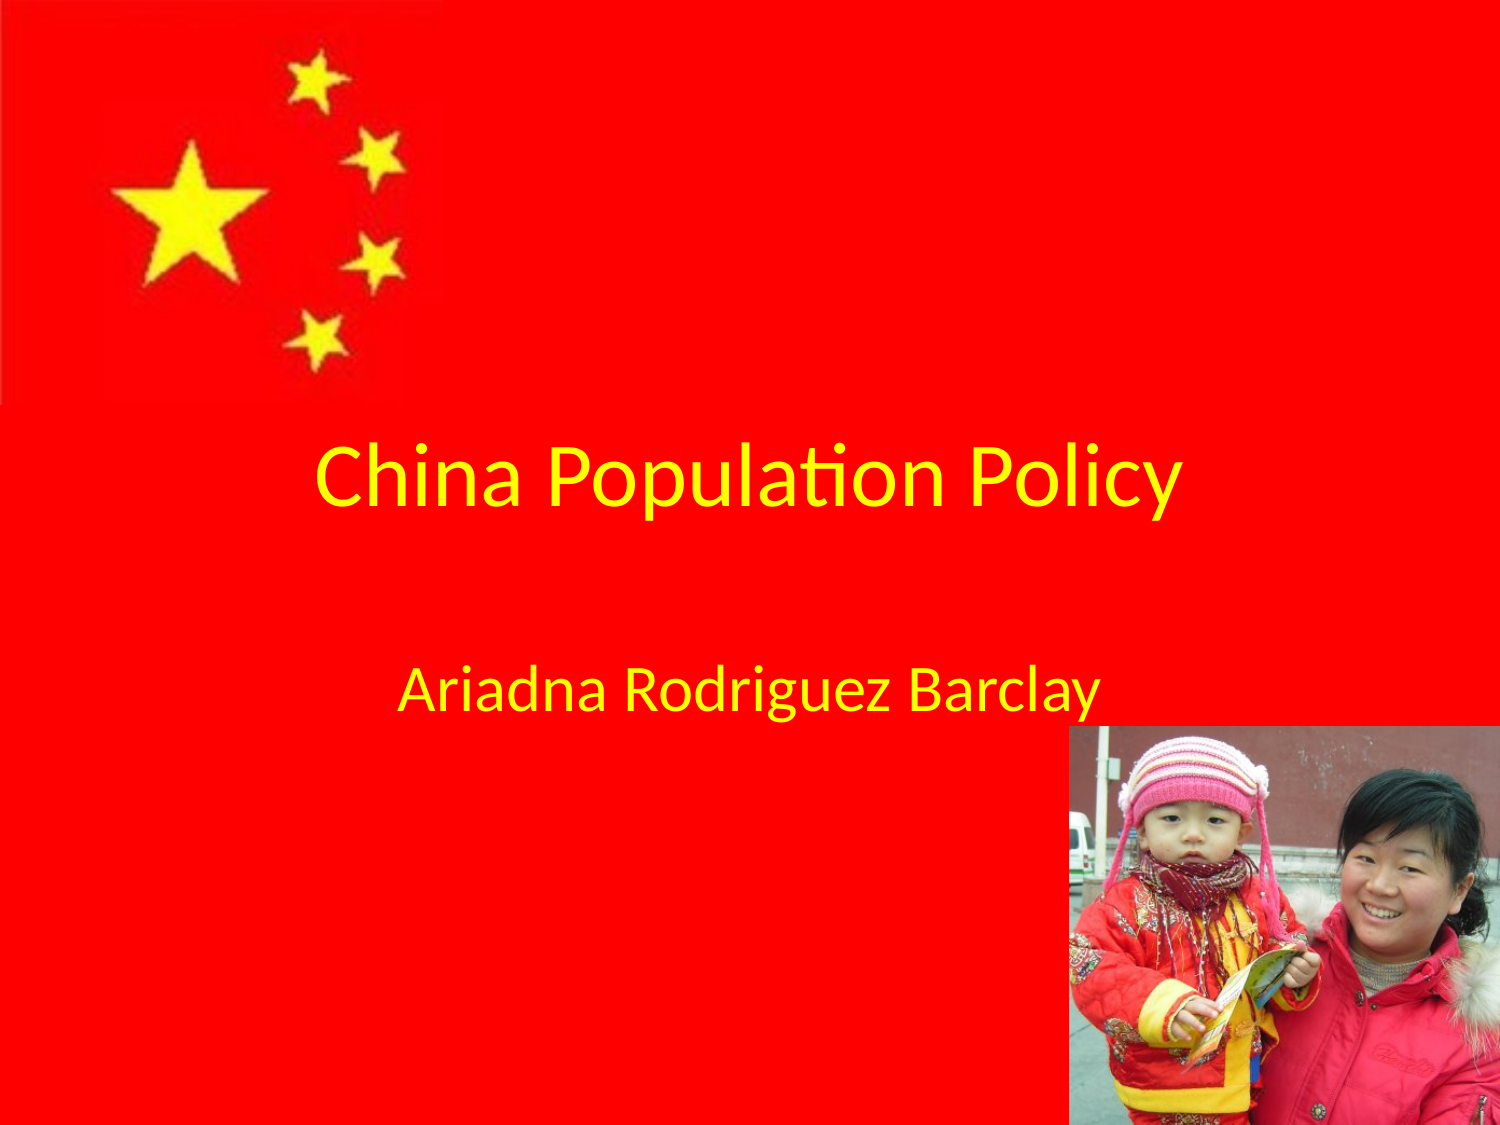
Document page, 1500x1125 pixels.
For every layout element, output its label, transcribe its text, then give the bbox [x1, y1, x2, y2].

title China Population Policy [112, 349, 1388, 591]
picture [1068, 726, 1500, 1125]
subtitle Ariadna Rodriguez Barclay [224, 637, 1276, 926]
picture [0, 0, 444, 405]
